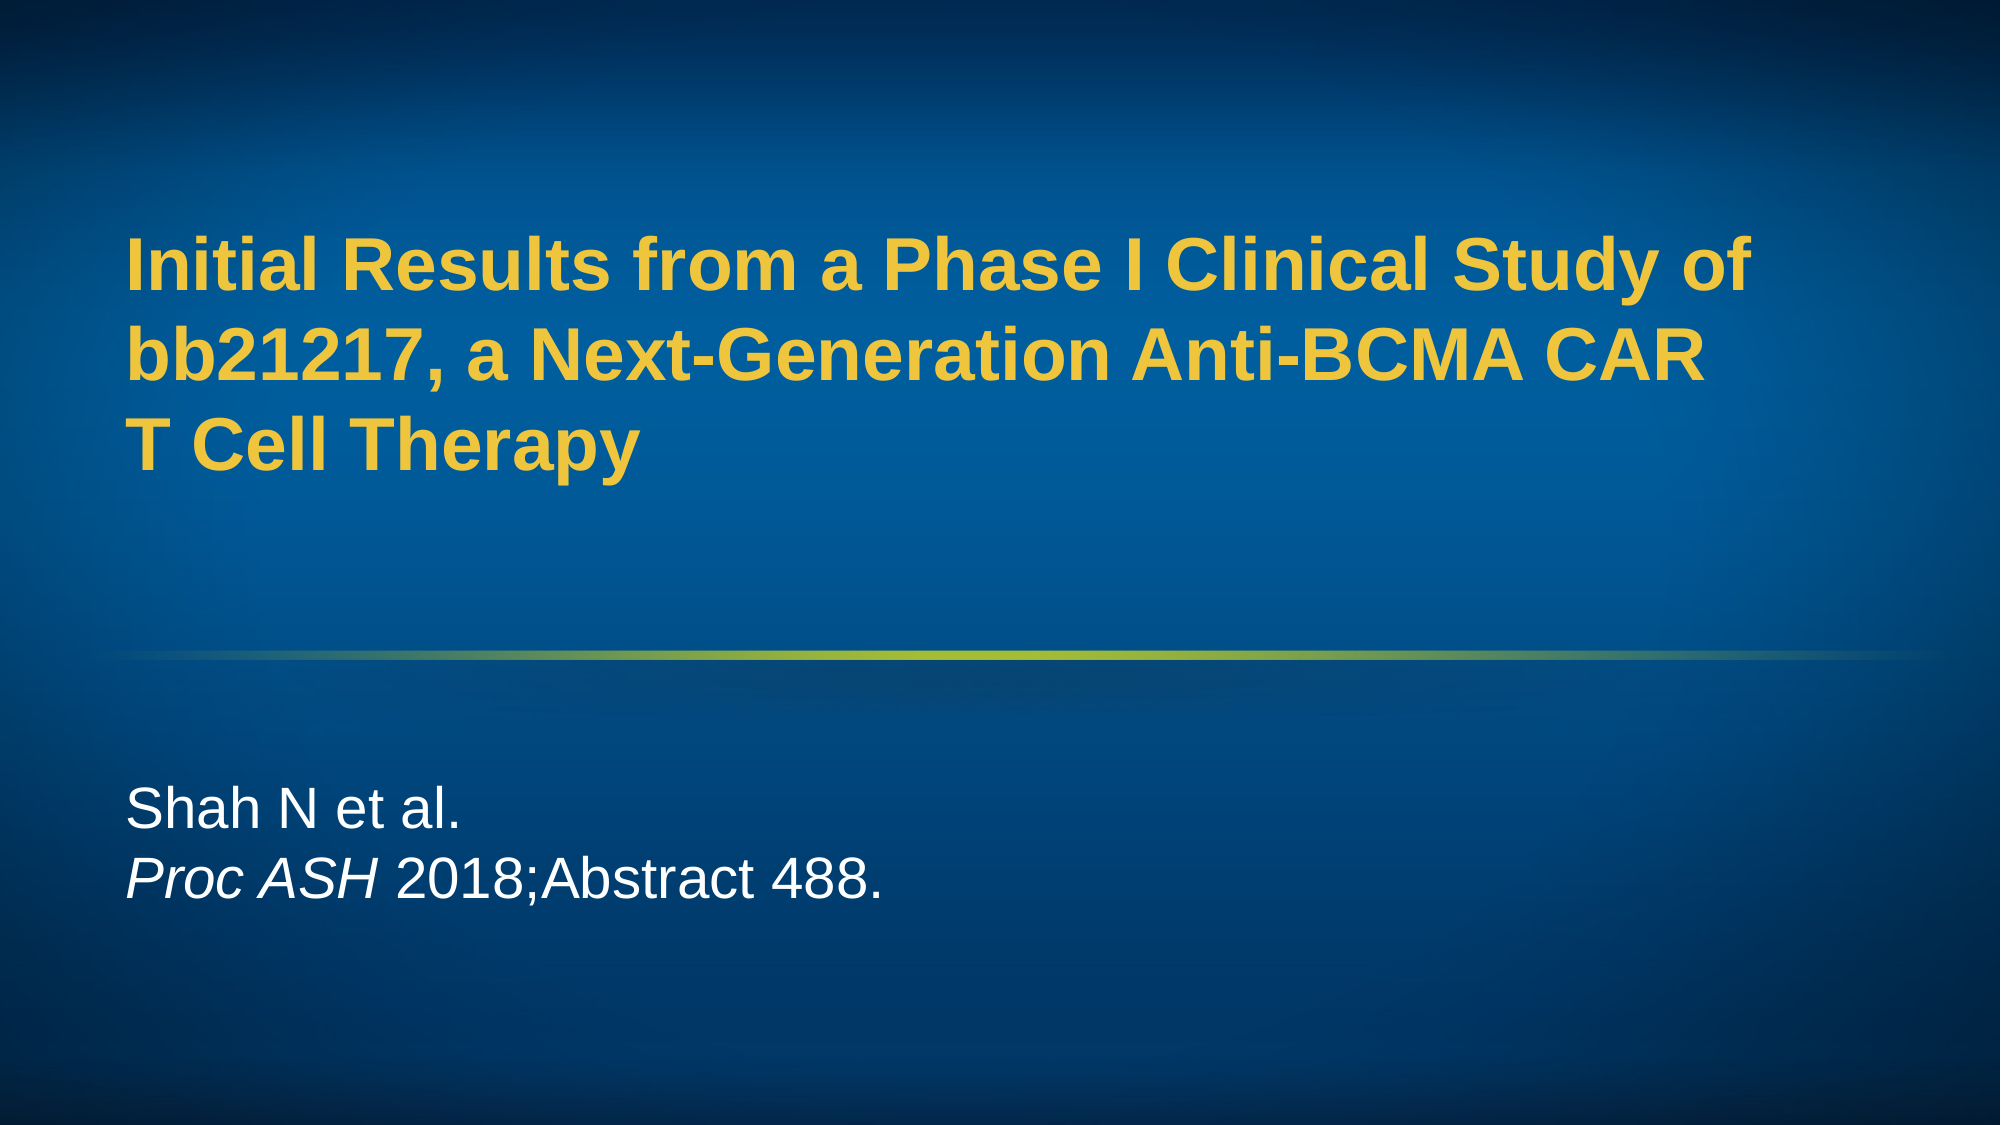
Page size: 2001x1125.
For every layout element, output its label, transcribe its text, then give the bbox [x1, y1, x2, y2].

title Initial Results from a Phase I Clinical Study of bb21217, a Next-Generation Anti-BCMA CAR T Cell Therapy [110, 75, 1850, 625]
picture [0, 0, 2000, 1125]
subtitle Shah N et al. Proc ASH 2018;Abstract 488. [110, 762, 1890, 1050]
